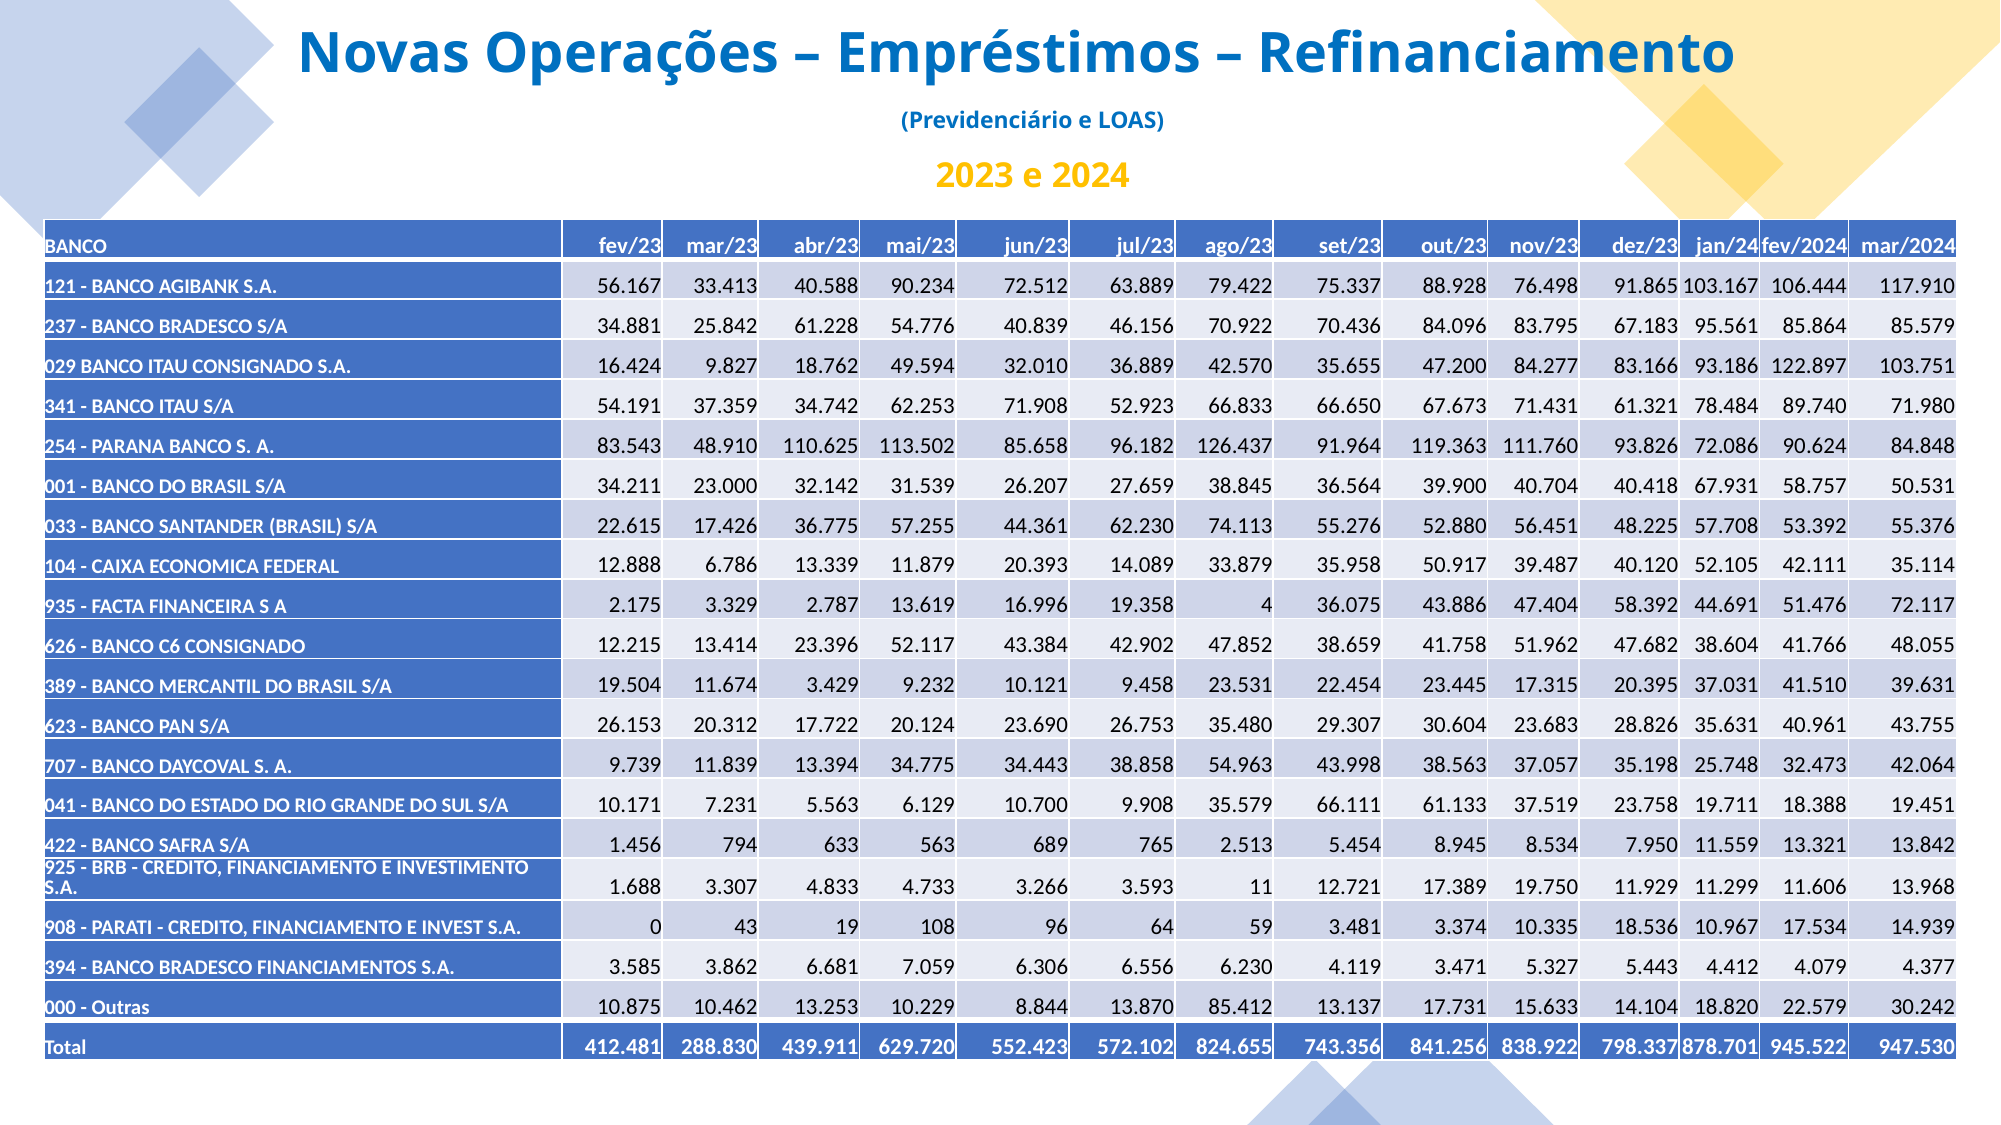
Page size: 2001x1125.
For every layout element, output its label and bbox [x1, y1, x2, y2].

table_cell [663, 739, 757, 777]
table_cell [1383, 699, 1487, 737]
table_cell [663, 941, 757, 979]
table_cell [1383, 300, 1487, 338]
table_cell [1488, 300, 1578, 338]
table_cell [957, 739, 1068, 777]
table_cell [1680, 699, 1759, 737]
table_cell [563, 981, 661, 1017]
table_cell [1680, 819, 1759, 857]
table_cell [1849, 460, 1956, 498]
table_cell [860, 779, 955, 817]
table_cell [1680, 981, 1759, 1017]
table_cell [1488, 901, 1578, 939]
table_cell [1849, 380, 1956, 418]
table_cell [1383, 859, 1487, 899]
table_cell [1176, 981, 1272, 1017]
table_cell [759, 941, 859, 979]
table_cell [663, 1023, 757, 1059]
table_cell [663, 981, 757, 1017]
table_cell [1760, 300, 1848, 338]
table_cell [1274, 300, 1381, 338]
table_cell [563, 540, 661, 578]
table_cell [1760, 500, 1848, 538]
table_cell [1383, 262, 1487, 298]
table_cell [45, 300, 561, 338]
table_cell [1383, 619, 1487, 658]
table_cell [1070, 901, 1174, 939]
table_cell [1070, 859, 1174, 899]
table_cell [957, 981, 1068, 1017]
table_cell [1849, 699, 1956, 737]
table_cell [1849, 981, 1956, 1017]
table_cell [563, 1023, 661, 1059]
table_cell [1760, 779, 1848, 817]
table_cell [663, 540, 757, 578]
table_header [1680, 220, 1759, 257]
table_cell [1760, 659, 1848, 698]
table_cell [759, 699, 859, 737]
table_cell [1580, 901, 1678, 939]
table_cell [1176, 340, 1272, 378]
table_cell [563, 819, 661, 857]
table_cell [1383, 340, 1487, 378]
table_cell [1070, 981, 1174, 1017]
table_cell [45, 941, 561, 979]
table_cell [1849, 819, 1956, 857]
table_cell [1680, 619, 1759, 658]
table_cell [1680, 460, 1759, 498]
table_cell [1580, 941, 1678, 979]
table_cell [563, 941, 661, 979]
table_cell [1274, 819, 1381, 857]
table_cell [1580, 739, 1678, 777]
table_cell [1176, 300, 1272, 338]
table_cell [1849, 901, 1956, 939]
table_cell [759, 340, 859, 378]
table_cell [1488, 779, 1578, 817]
table_cell [45, 420, 561, 458]
table_cell [1383, 981, 1487, 1017]
table_cell [1760, 380, 1848, 418]
table_cell [563, 699, 661, 737]
table_cell [759, 779, 859, 817]
table_cell [957, 859, 1068, 899]
table_cell [1488, 500, 1578, 538]
table_cell [1070, 340, 1174, 378]
table_cell [1274, 659, 1381, 698]
table_cell [1274, 340, 1381, 378]
table_cell [1383, 420, 1487, 458]
table_cell [1760, 901, 1848, 939]
table_cell [1680, 779, 1759, 817]
table_cell [1849, 580, 1956, 618]
table_cell [860, 901, 955, 939]
table_cell [1176, 580, 1272, 618]
table_cell [45, 859, 561, 899]
table_cell [1488, 859, 1578, 899]
table_header [1383, 220, 1487, 257]
table_cell [1580, 779, 1678, 817]
table_cell [1849, 659, 1956, 698]
table_cell [759, 460, 859, 498]
table_cell [663, 420, 757, 458]
table_cell [1176, 859, 1272, 899]
table_cell [45, 779, 561, 817]
table_cell [45, 262, 561, 298]
table_cell [1580, 619, 1678, 658]
table_header [860, 220, 955, 257]
table_cell [860, 619, 955, 658]
table_cell [957, 580, 1068, 618]
table_cell [1580, 659, 1678, 698]
table_cell [1383, 819, 1487, 857]
table_cell [1383, 901, 1487, 939]
table_cell [45, 739, 561, 777]
table_cell [759, 580, 859, 618]
table_cell [1176, 500, 1272, 538]
table_cell [1274, 540, 1381, 578]
table_cell [1176, 380, 1272, 418]
table_cell [1383, 380, 1487, 418]
table_cell [1580, 819, 1678, 857]
table_cell [1274, 859, 1381, 899]
table_cell [1680, 739, 1759, 777]
table_cell [759, 420, 859, 458]
table_cell [860, 460, 955, 498]
table_header [1274, 220, 1381, 257]
table_cell [759, 262, 859, 298]
table_cell [563, 901, 661, 939]
table_cell [1488, 739, 1578, 777]
table_cell [1580, 460, 1678, 498]
table_cell [1488, 1023, 1578, 1059]
table_header [957, 220, 1068, 257]
table_cell [1176, 1023, 1272, 1059]
table_cell [1760, 699, 1848, 737]
table_cell [563, 460, 661, 498]
table_cell [957, 340, 1068, 378]
table_cell [1274, 420, 1381, 458]
table_cell [1488, 262, 1578, 298]
table_cell [1176, 739, 1272, 777]
table_cell [860, 699, 955, 737]
table_cell [759, 500, 859, 538]
table_cell [1383, 460, 1487, 498]
table_cell [957, 699, 1068, 737]
table_cell [1070, 420, 1174, 458]
table_cell [1849, 859, 1956, 899]
table_cell [1580, 380, 1678, 418]
table_header [1580, 220, 1678, 257]
table_cell [860, 340, 955, 378]
table_cell [860, 859, 955, 899]
table_cell [663, 779, 757, 817]
table_cell [957, 540, 1068, 578]
table_cell [759, 300, 859, 338]
table_cell [957, 300, 1068, 338]
table_cell [1488, 340, 1578, 378]
table_cell [1070, 1023, 1174, 1059]
table_cell [1849, 1023, 1956, 1059]
table_cell [957, 1023, 1068, 1059]
table_cell [759, 901, 859, 939]
table_cell [1849, 420, 1956, 458]
table_cell [1580, 540, 1678, 578]
table_cell [1849, 300, 1956, 338]
table_cell [663, 300, 757, 338]
table_cell [1760, 981, 1848, 1017]
table_cell [1274, 380, 1381, 418]
table_cell [957, 819, 1068, 857]
table_cell [1176, 540, 1272, 578]
table_header [1849, 220, 1956, 257]
table_cell [1274, 901, 1381, 939]
table_cell [1849, 262, 1956, 298]
table_cell [1680, 901, 1759, 939]
table_cell [860, 819, 955, 857]
table_cell [860, 420, 955, 458]
table_cell [957, 619, 1068, 658]
table_cell [759, 859, 859, 899]
table_header [1760, 220, 1848, 257]
table_cell [1070, 659, 1174, 698]
table_cell [663, 340, 757, 378]
table_cell [1383, 941, 1487, 979]
table_cell [1849, 941, 1956, 979]
table_cell [1580, 420, 1678, 458]
table_cell [563, 340, 661, 378]
table_cell [1680, 500, 1759, 538]
table_cell [1488, 540, 1578, 578]
table_cell [1760, 262, 1848, 298]
table_cell [759, 619, 859, 658]
table_cell [1176, 699, 1272, 737]
table_cell [860, 580, 955, 618]
table_cell [45, 1023, 561, 1059]
table_header [1070, 220, 1174, 257]
table_cell [563, 779, 661, 817]
table_cell [563, 300, 661, 338]
table_cell [1760, 340, 1848, 378]
table_cell [663, 380, 757, 418]
table_cell [1176, 819, 1272, 857]
table_cell [957, 779, 1068, 817]
table_cell [1488, 981, 1578, 1017]
table_cell [1760, 420, 1848, 458]
table_cell [860, 500, 955, 538]
table_cell [1070, 619, 1174, 658]
table_cell [957, 901, 1068, 939]
table_cell [957, 659, 1068, 698]
table_header [663, 220, 757, 257]
table_cell [1488, 941, 1578, 979]
table_cell [1849, 739, 1956, 777]
table_cell [1849, 540, 1956, 578]
table_cell [1580, 340, 1678, 378]
table_cell [1488, 380, 1578, 418]
table_cell [1176, 941, 1272, 979]
table_cell [663, 580, 757, 618]
table_cell [563, 739, 661, 777]
table_cell [1176, 460, 1272, 498]
table_cell [759, 380, 859, 418]
table_cell [663, 460, 757, 498]
table_cell [1488, 659, 1578, 698]
table_cell [1070, 779, 1174, 817]
table_cell [663, 500, 757, 538]
table_cell [45, 500, 561, 538]
table_cell [1070, 540, 1174, 578]
table_cell [759, 1023, 859, 1059]
table_cell [1274, 699, 1381, 737]
table_cell [1760, 859, 1848, 899]
table_cell [1070, 500, 1174, 538]
table_cell [1274, 460, 1381, 498]
table_cell [45, 981, 561, 1017]
table_cell [663, 901, 757, 939]
table_cell [1176, 779, 1272, 817]
table_cell [563, 619, 661, 658]
table_cell [663, 619, 757, 658]
table_cell [860, 540, 955, 578]
table_cell [563, 859, 661, 899]
table_cell [1488, 460, 1578, 498]
table_cell [1176, 619, 1272, 658]
table_cell [759, 739, 859, 777]
table_cell [1760, 739, 1848, 777]
table_cell [860, 262, 955, 298]
table_cell [1849, 500, 1956, 538]
table_cell [860, 739, 955, 777]
table_cell [1274, 981, 1381, 1017]
table_cell [1580, 699, 1678, 737]
table_cell [1070, 941, 1174, 979]
table_cell [1680, 300, 1759, 338]
table_cell [1680, 580, 1759, 618]
table_cell [1274, 500, 1381, 538]
table_cell [1680, 340, 1759, 378]
table_cell [1383, 779, 1487, 817]
table_cell [1070, 380, 1174, 418]
table_cell [1849, 340, 1956, 378]
table_cell [1680, 262, 1759, 298]
table_cell [1274, 580, 1381, 618]
table_cell [957, 420, 1068, 458]
table_cell [663, 859, 757, 899]
table_cell [1580, 262, 1678, 298]
table_cell [1274, 941, 1381, 979]
text_box [0, 0, 2000, 1125]
table_cell [1680, 380, 1759, 418]
table_cell [45, 540, 561, 578]
table_cell [1070, 262, 1174, 298]
table_cell [1849, 779, 1956, 817]
table_cell [1176, 262, 1272, 298]
table_cell [759, 540, 859, 578]
table_cell [1176, 901, 1272, 939]
table_cell [860, 1023, 955, 1059]
table_cell [1383, 580, 1487, 618]
table_cell [1383, 1023, 1487, 1059]
table_cell [1680, 859, 1759, 899]
table_cell [1274, 1023, 1381, 1059]
table_cell [1680, 659, 1759, 698]
table_cell [1580, 580, 1678, 618]
table_cell [45, 659, 561, 698]
table_cell [957, 500, 1068, 538]
table_cell [1849, 619, 1956, 658]
table_cell [1488, 580, 1578, 618]
table_cell [1176, 420, 1272, 458]
table_cell [1680, 540, 1759, 578]
table_cell [759, 659, 859, 698]
table_cell [1274, 619, 1381, 658]
table_cell [1580, 859, 1678, 899]
table_cell [1383, 500, 1487, 538]
table_cell [957, 941, 1068, 979]
table_cell [1680, 420, 1759, 458]
table_cell [1070, 300, 1174, 338]
table_cell [860, 380, 955, 418]
table_cell [563, 420, 661, 458]
table_cell [1580, 500, 1678, 538]
table_cell [1274, 739, 1381, 777]
table_cell [1383, 540, 1487, 578]
table_cell [1580, 1023, 1678, 1059]
table_cell [45, 819, 561, 857]
table_cell [1383, 659, 1487, 698]
table_cell [1383, 739, 1487, 777]
table_cell [1760, 941, 1848, 979]
table_cell [957, 380, 1068, 418]
table_cell [860, 981, 955, 1017]
table_cell [1274, 779, 1381, 817]
table_cell [663, 262, 757, 298]
table_cell [1070, 460, 1174, 498]
table_cell [1488, 819, 1578, 857]
table_cell [45, 340, 561, 378]
table_cell [1760, 1023, 1848, 1059]
table_cell [563, 659, 661, 698]
table_cell [1070, 819, 1174, 857]
table_header [1488, 220, 1578, 257]
table_cell [957, 460, 1068, 498]
table_cell [1488, 699, 1578, 737]
table_cell [860, 941, 955, 979]
table_header [563, 220, 661, 257]
table_cell [563, 580, 661, 618]
table_cell [45, 460, 561, 498]
table_cell [563, 500, 661, 538]
table_cell [45, 380, 561, 418]
table_header [45, 220, 561, 257]
table_cell [860, 659, 955, 698]
table_cell [1760, 619, 1848, 658]
table_cell [45, 619, 561, 658]
table_cell [663, 699, 757, 737]
table_header [1176, 220, 1272, 257]
table_header [759, 220, 859, 257]
table_cell [663, 659, 757, 698]
table_cell [1070, 580, 1174, 618]
table_cell [1176, 659, 1272, 698]
table_cell [45, 580, 561, 618]
table_cell [860, 300, 955, 338]
table_cell [1760, 460, 1848, 498]
table_cell [1274, 262, 1381, 298]
table_cell [1680, 1023, 1759, 1059]
table_cell [957, 262, 1068, 298]
table_cell [563, 380, 661, 418]
table_cell [45, 901, 561, 939]
table_cell [1488, 619, 1578, 658]
table_cell [759, 981, 859, 1017]
table_cell [1680, 941, 1759, 979]
table_cell [45, 699, 561, 737]
table_cell [1760, 819, 1848, 857]
table_cell [759, 819, 859, 857]
table_cell [1760, 540, 1848, 578]
table_cell [1580, 981, 1678, 1017]
table_cell [663, 819, 757, 857]
table_cell [1070, 739, 1174, 777]
table_cell [1580, 300, 1678, 338]
table_cell [563, 262, 661, 298]
table_cell [1760, 580, 1848, 618]
table_cell [1488, 420, 1578, 458]
table_cell [1070, 699, 1174, 737]
